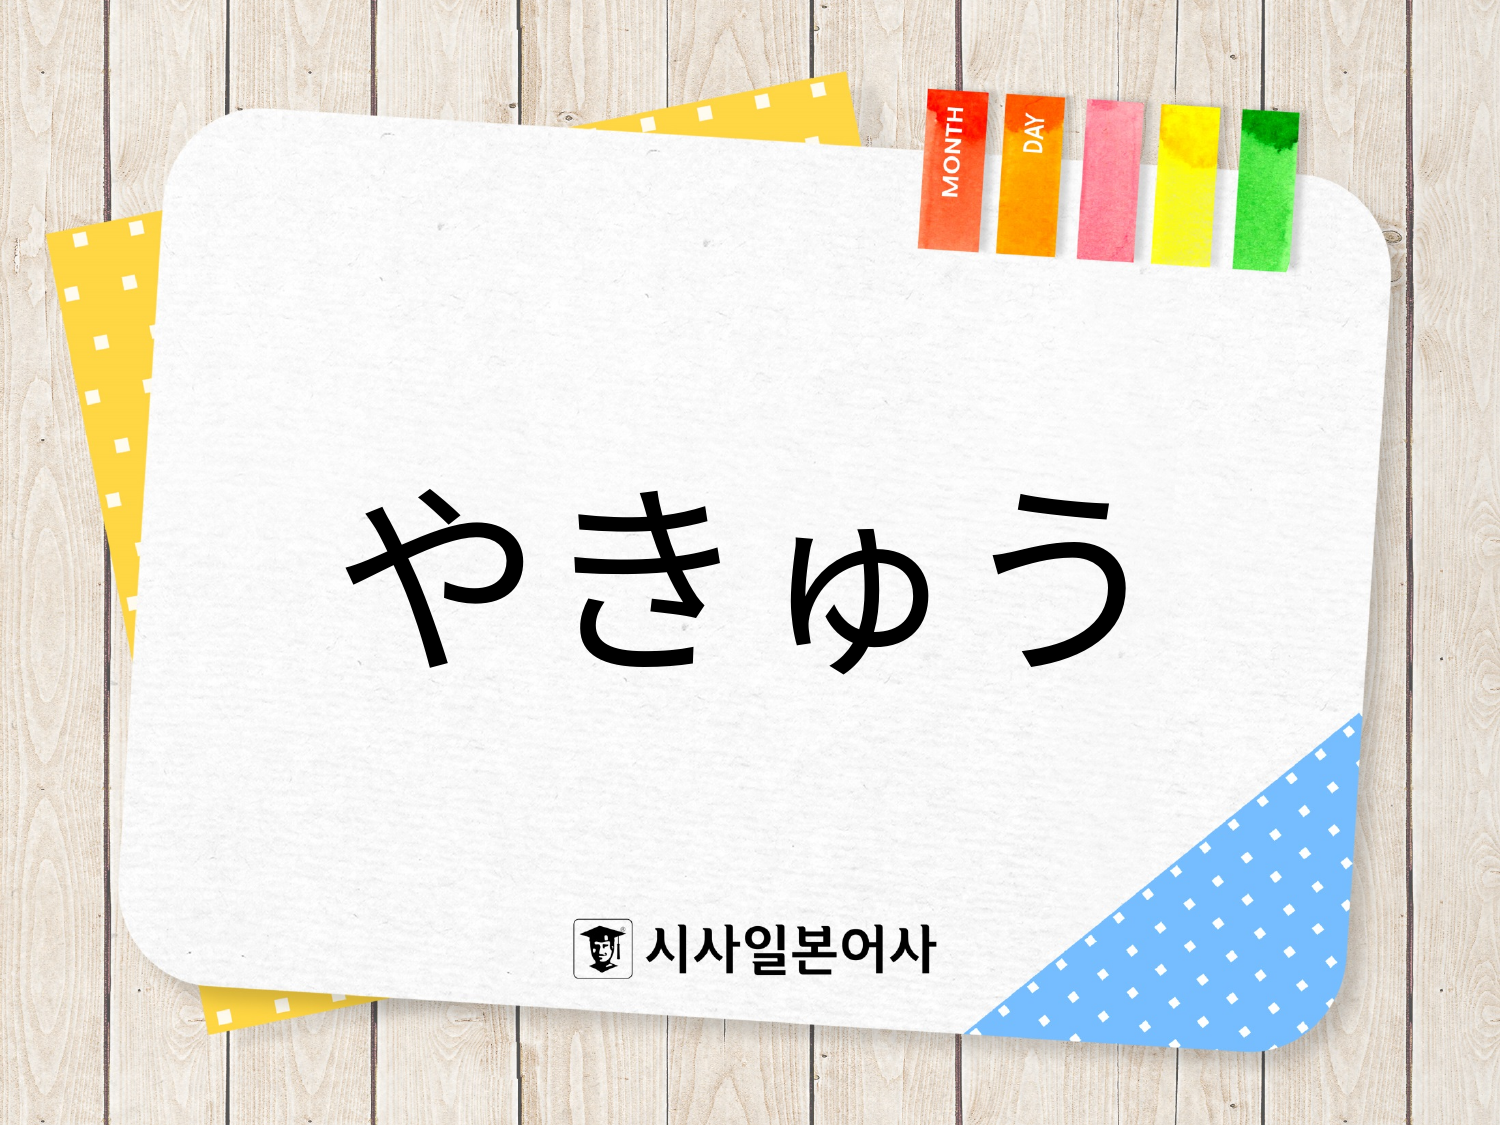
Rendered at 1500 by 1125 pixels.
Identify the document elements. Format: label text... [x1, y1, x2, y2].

title やきゅう [75, 338, 1425, 811]
picture [0, 0, 1500, 1125]
